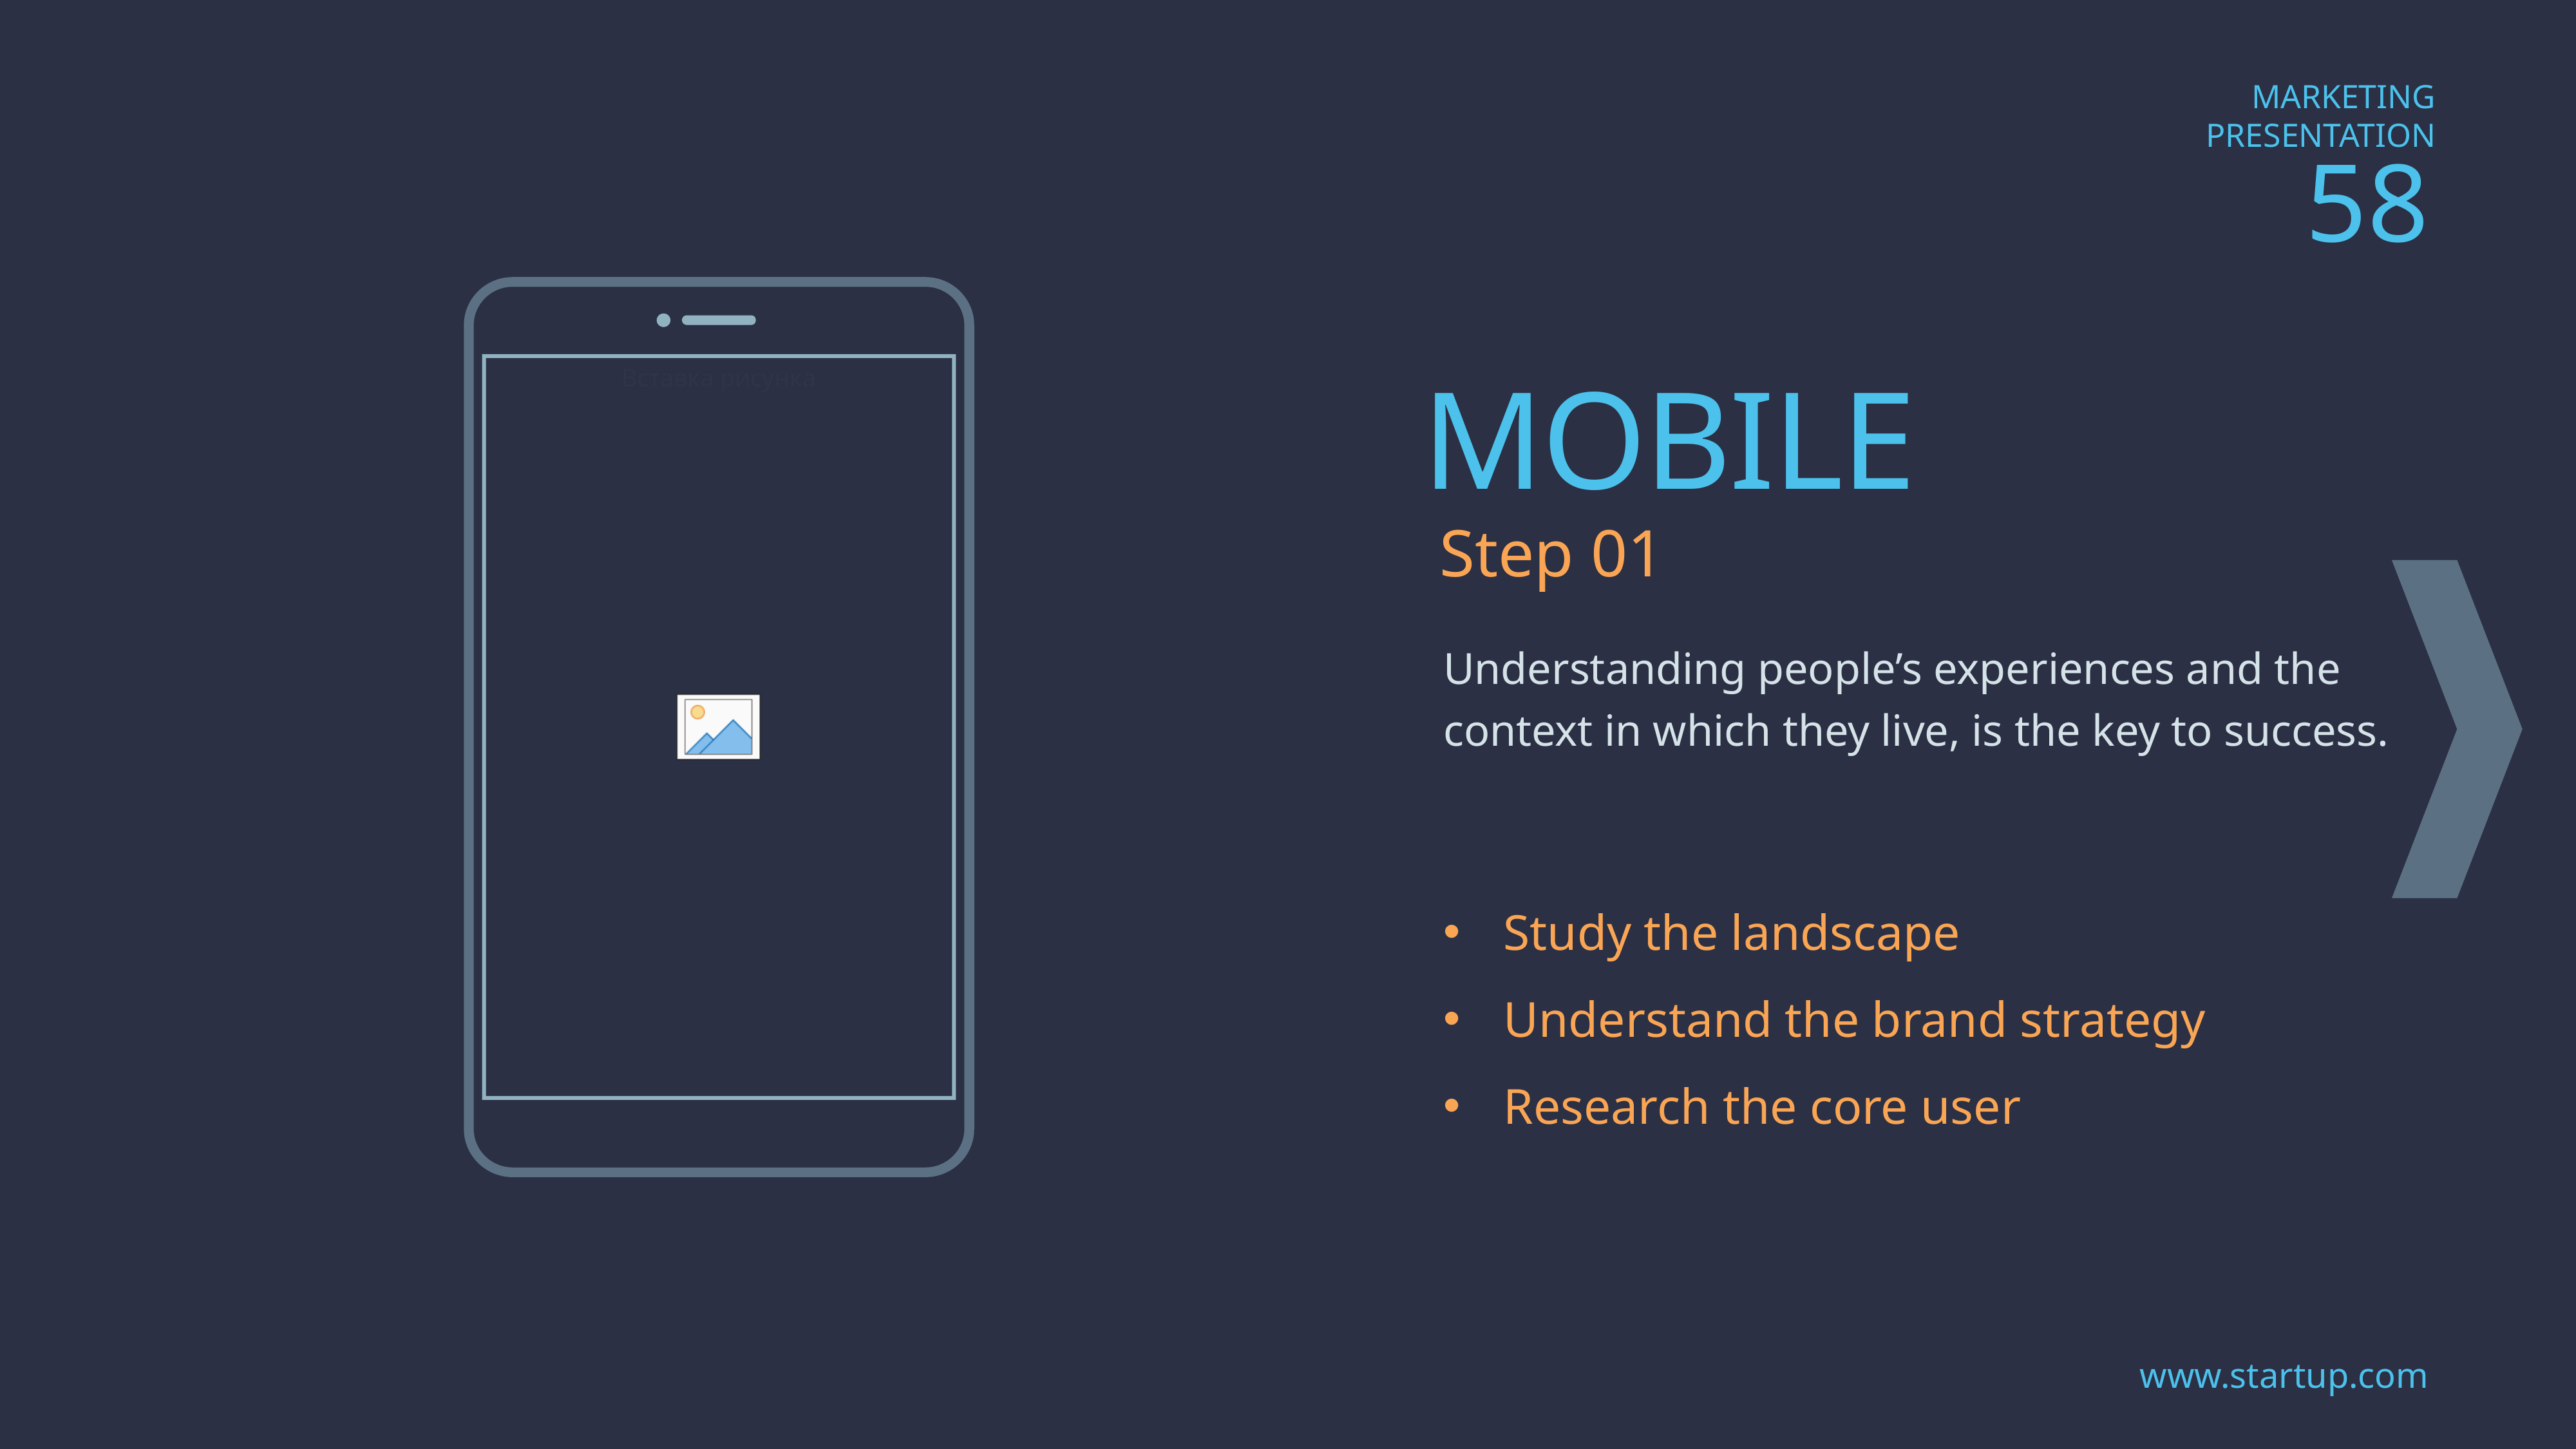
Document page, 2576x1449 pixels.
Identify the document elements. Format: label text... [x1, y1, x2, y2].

text_box MOBILE [1422, 354, 1916, 516]
text_box [482, 354, 956, 1100]
text_box Study the landscape Understand the brand strategy Research the core user [1443, 873, 2284, 1134]
picture [486, 357, 952, 1097]
text_box [464, 277, 974, 1177]
text_box Step 01 [1439, 516, 1665, 590]
text_box [2391, 559, 2523, 899]
text_box [681, 315, 756, 325]
text_box Understanding people’s experiences and the context in which they live, is the key to success. [1443, 630, 2429, 755]
text_box [656, 313, 671, 327]
